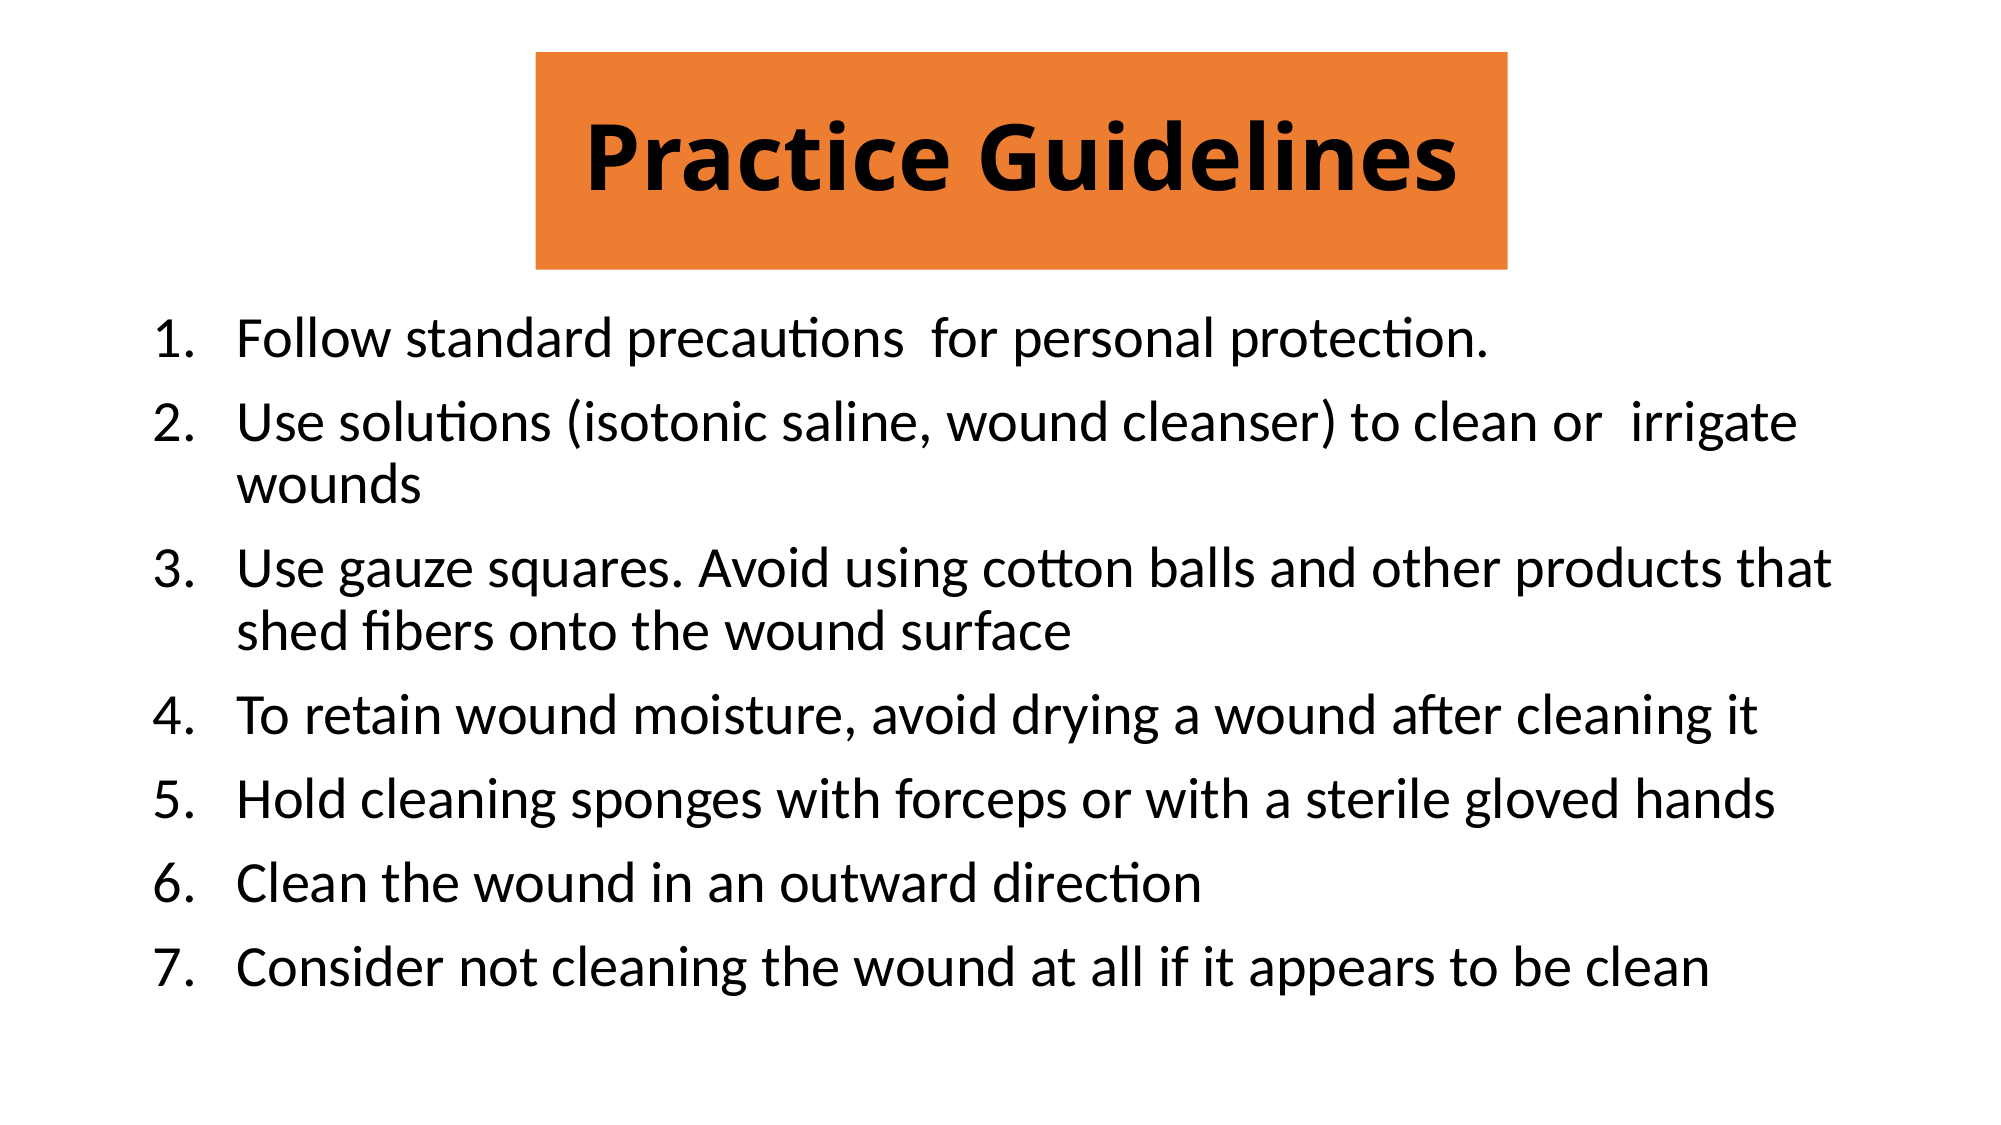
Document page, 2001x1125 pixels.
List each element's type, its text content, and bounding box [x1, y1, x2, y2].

title Practice Guidelines [535, 52, 1508, 270]
list Follow standard precautions for personal protection. Use solutions (isotonic saline, wound cleanser) to clean or irrigate wounds Use gauze squares. Avoid using cotton balls and other products that shed fibers onto the wound surface To retain wound moisture, avoid drying a wound after cleaning it Hold cleaning sponges with forceps or with a sterile gloved hands Clean the wound in an outward direction Consider not cleaning the wound at all if it appears to be clean [137, 299, 1863, 1014]
